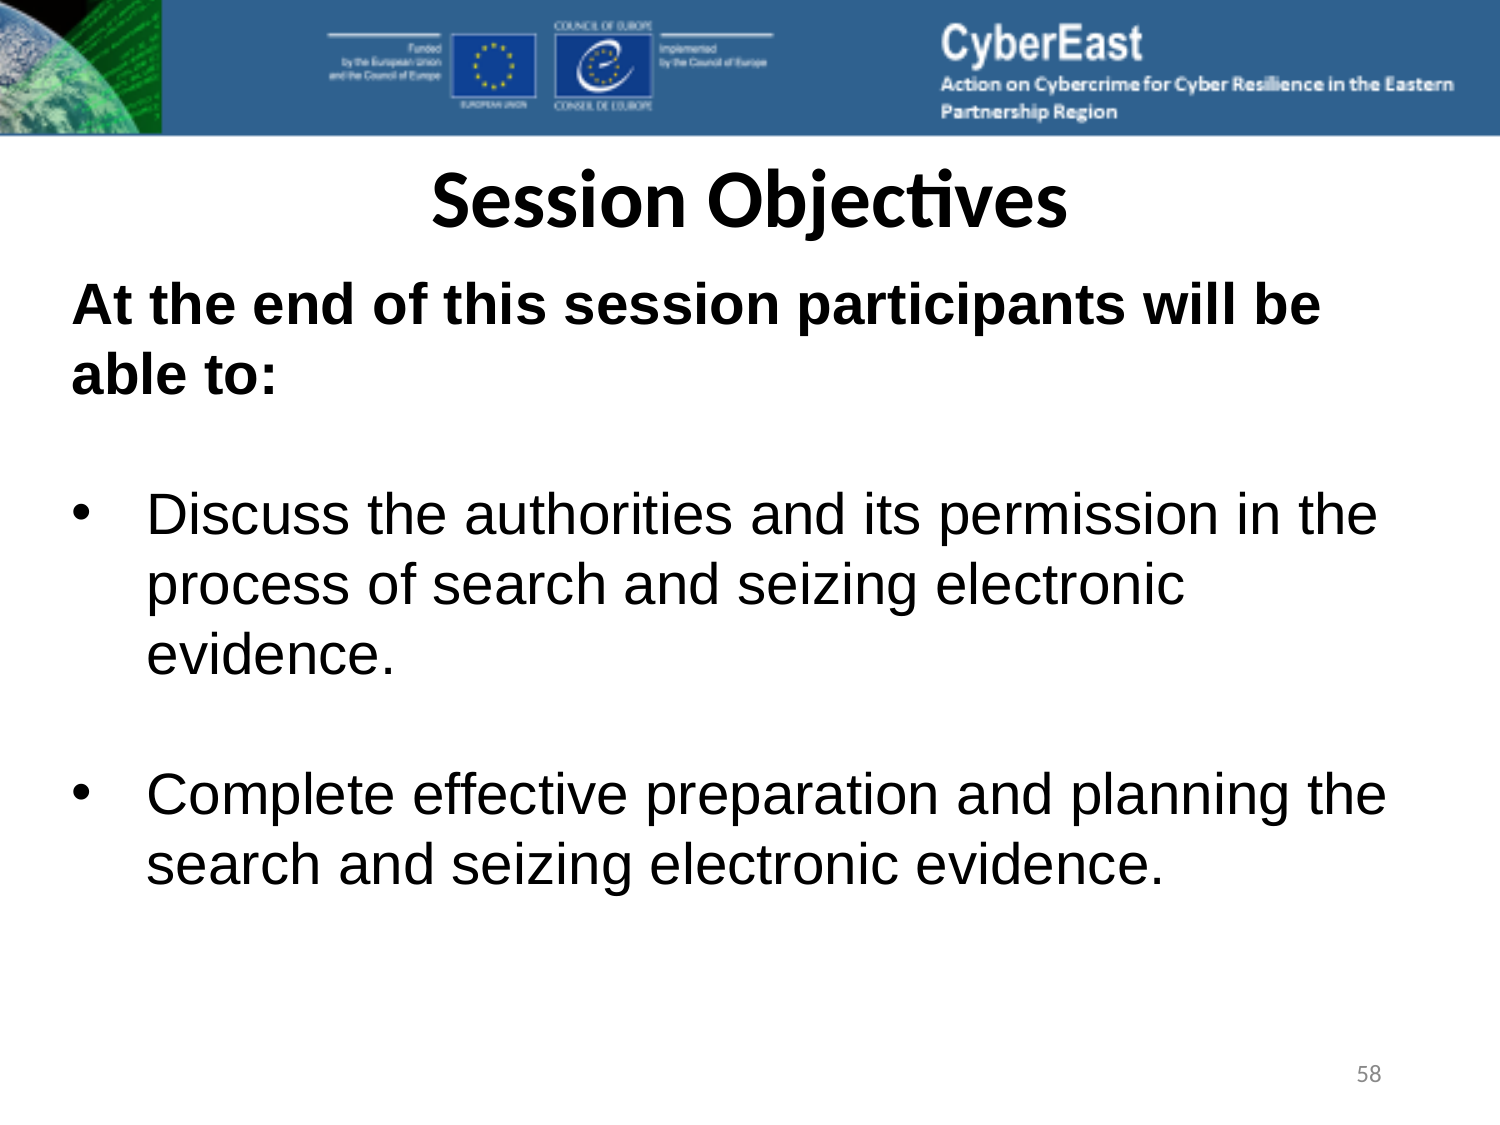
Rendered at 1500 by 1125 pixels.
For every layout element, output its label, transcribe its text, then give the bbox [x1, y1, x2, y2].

title Session Objectives [75, 137, 1425, 258]
text_box At the end of this session participants will be able to: Discuss the authorities and its permission in the process of search and seizing electronic evidence. Complete effective preparation and planning the search and seizing electronic evidence. [56, 258, 1444, 1125]
picture [0, 0, 1500, 1125]
